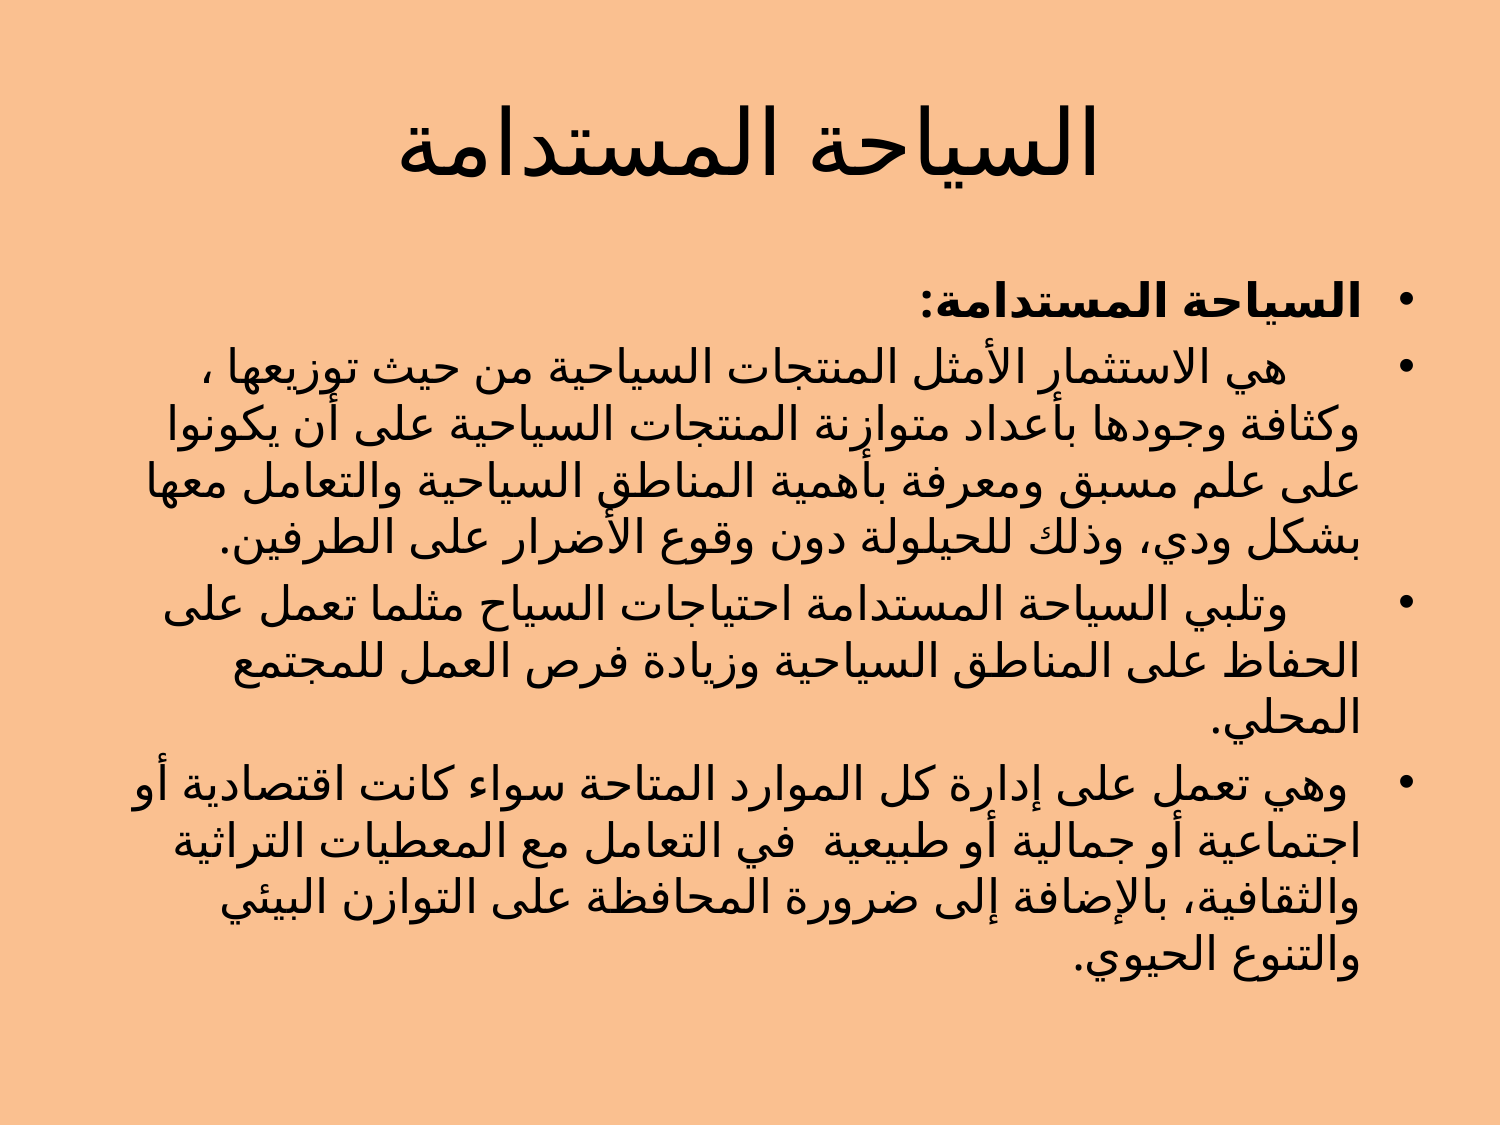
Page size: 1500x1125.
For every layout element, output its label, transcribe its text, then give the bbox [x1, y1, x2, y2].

title السياحة المستدامة [75, 45, 1425, 233]
list السياحة المستدامة: هي الاستثمار الأمثل المنتجات السياحية من حيث توزيعها ، وكثافة وجودها بأعداد متوازنة المنتجات السياحية على أن يكونوا على علم مسبق ومعرفة بأهمية المناطق السياحية والتعامل معها بشكل ودي، وذلك للحيلولة دون وقوع الأضرار على الطرفين. وتلبي السياحة المستدامة احتياجات السياح مثلما تعمل على الحفاظ على المناطق السياحية وزيادة فرص العمل للمجتمع المحلي. وهي تعمل على إدارة كل الموارد المتاحة سواء كانت اقتصادية أو اجتماعية أو جمالية أو طبيعية في التعامل مع المعطيات التراثية والثقافية، بالإضافة إلى ضرورة المحافظة على التوازن البيئي والتنوع الحيوي. [75, 262, 1425, 1005]
